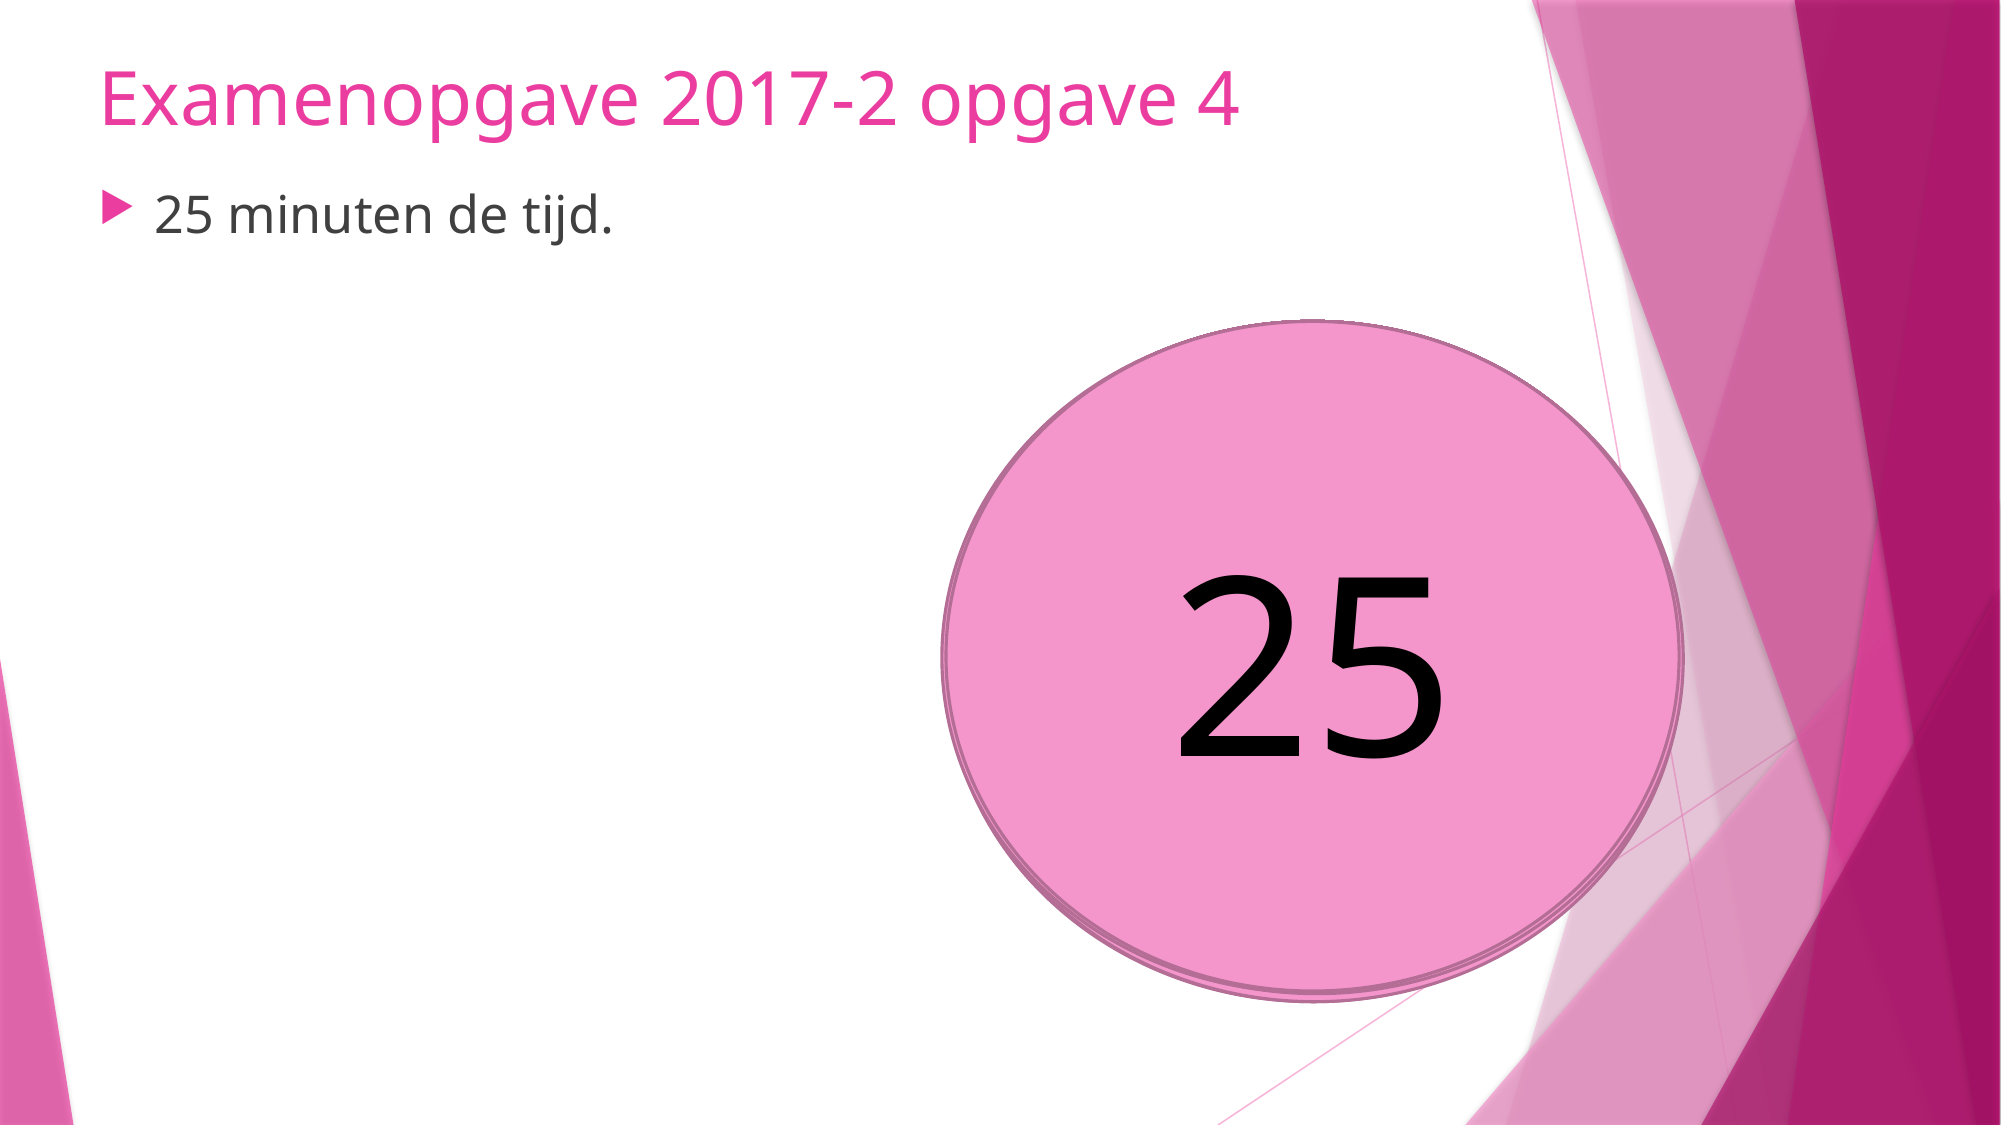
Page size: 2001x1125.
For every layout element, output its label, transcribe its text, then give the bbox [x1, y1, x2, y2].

title Examenopgave 2017-2 opgave 4 [83, 42, 1494, 260]
text_box 24 [940, 361, 1348, 994]
text_box 25 [944, 319, 1681, 993]
text_box 23 [1285, 413, 1685, 996]
list 25 minuten de tijd. [83, 173, 887, 1019]
text_box 22 [1008, 771, 1665, 1004]
